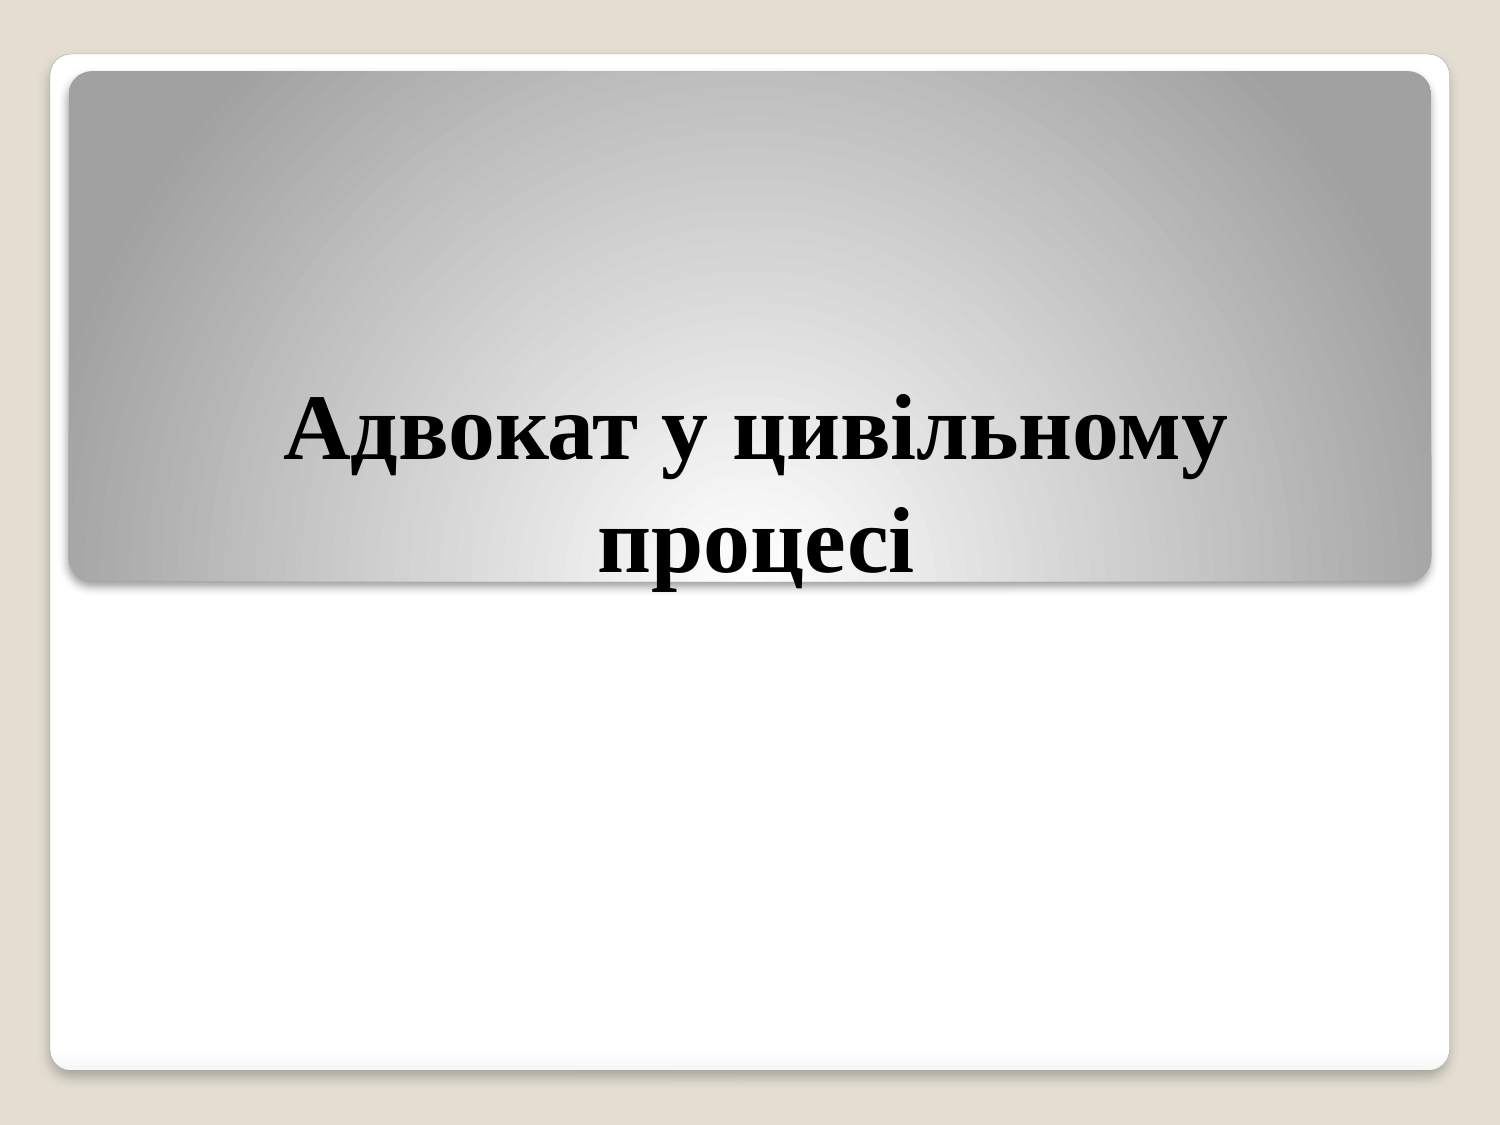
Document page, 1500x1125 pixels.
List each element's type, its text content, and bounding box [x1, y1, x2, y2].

title Адвокат у цивільному процесі [118, 298, 1394, 599]
